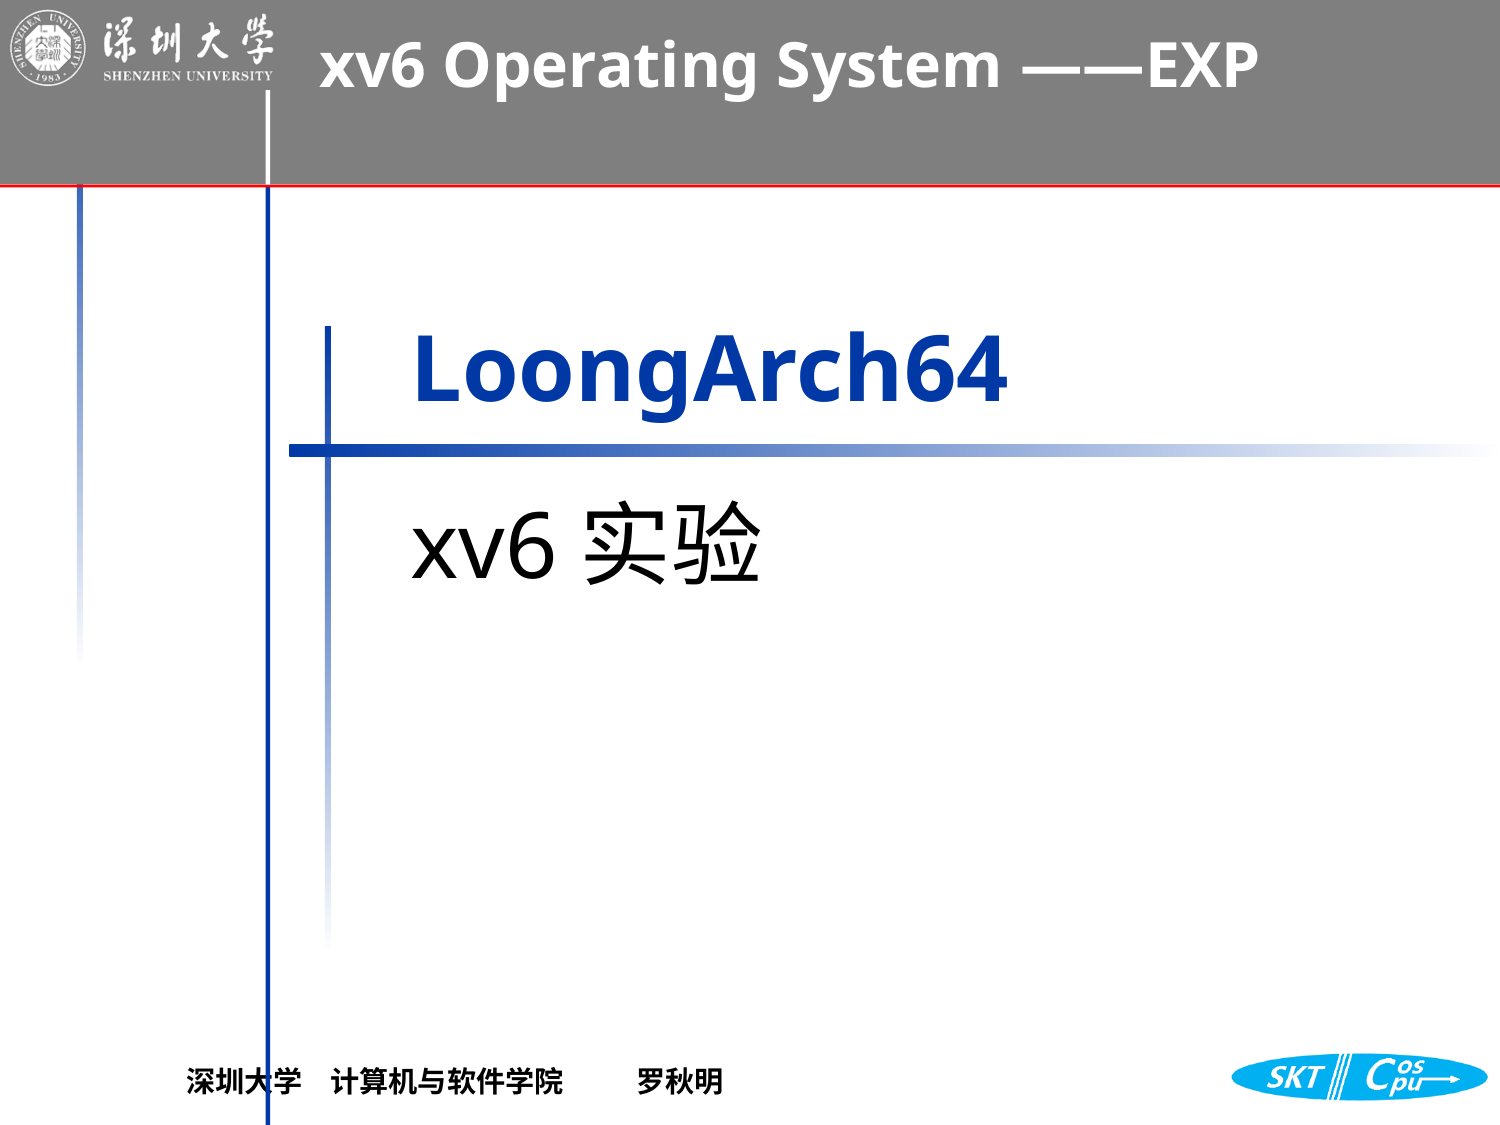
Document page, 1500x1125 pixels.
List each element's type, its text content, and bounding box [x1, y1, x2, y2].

title LoongArch64 [395, 302, 1353, 428]
picture [0, 7, 291, 89]
subtitle xv6实验 [395, 479, 1353, 606]
picture [1227, 1051, 1489, 1102]
